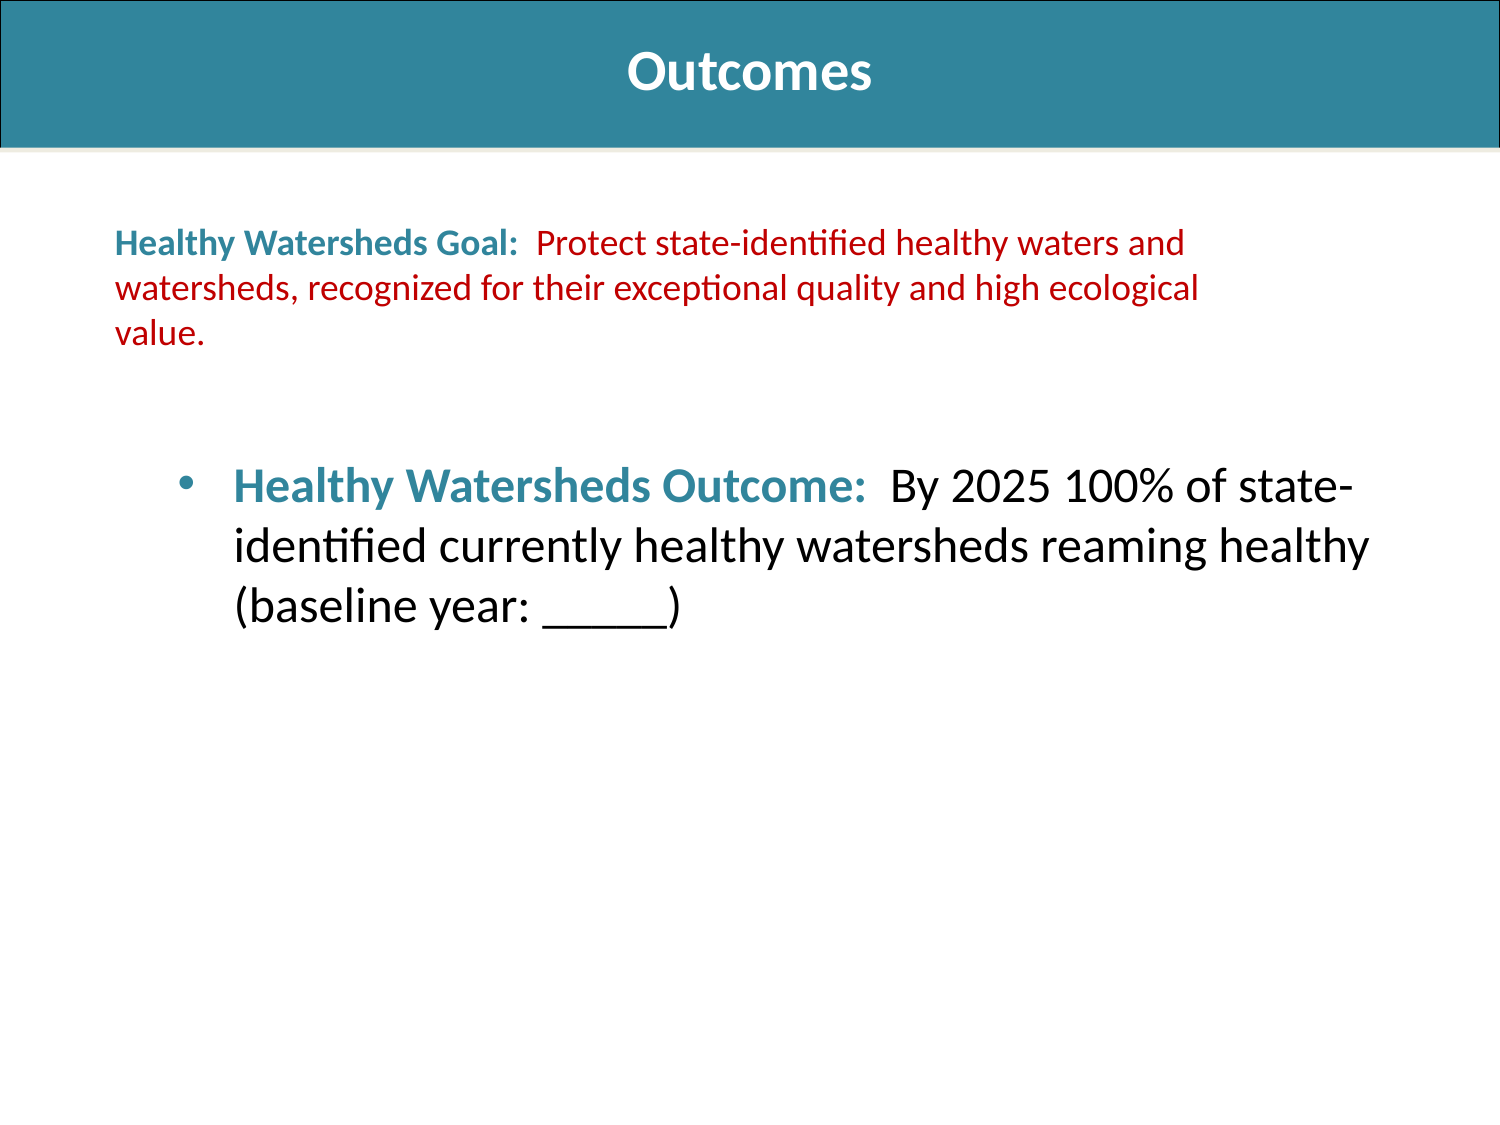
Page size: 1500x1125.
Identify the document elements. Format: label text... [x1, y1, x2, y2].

text_box Healthy Watersheds Goal: Protect state-identified healthy waters and watersheds, recognized for their exceptional quality and high ecological value. [99, 211, 1250, 361]
list Healthy Watersheds Outcome: By 2025 100% of state-identified currently healthy watersheds reaming healthy (baseline year: _____) [162, 375, 1425, 988]
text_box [0, 0, 1500, 151]
